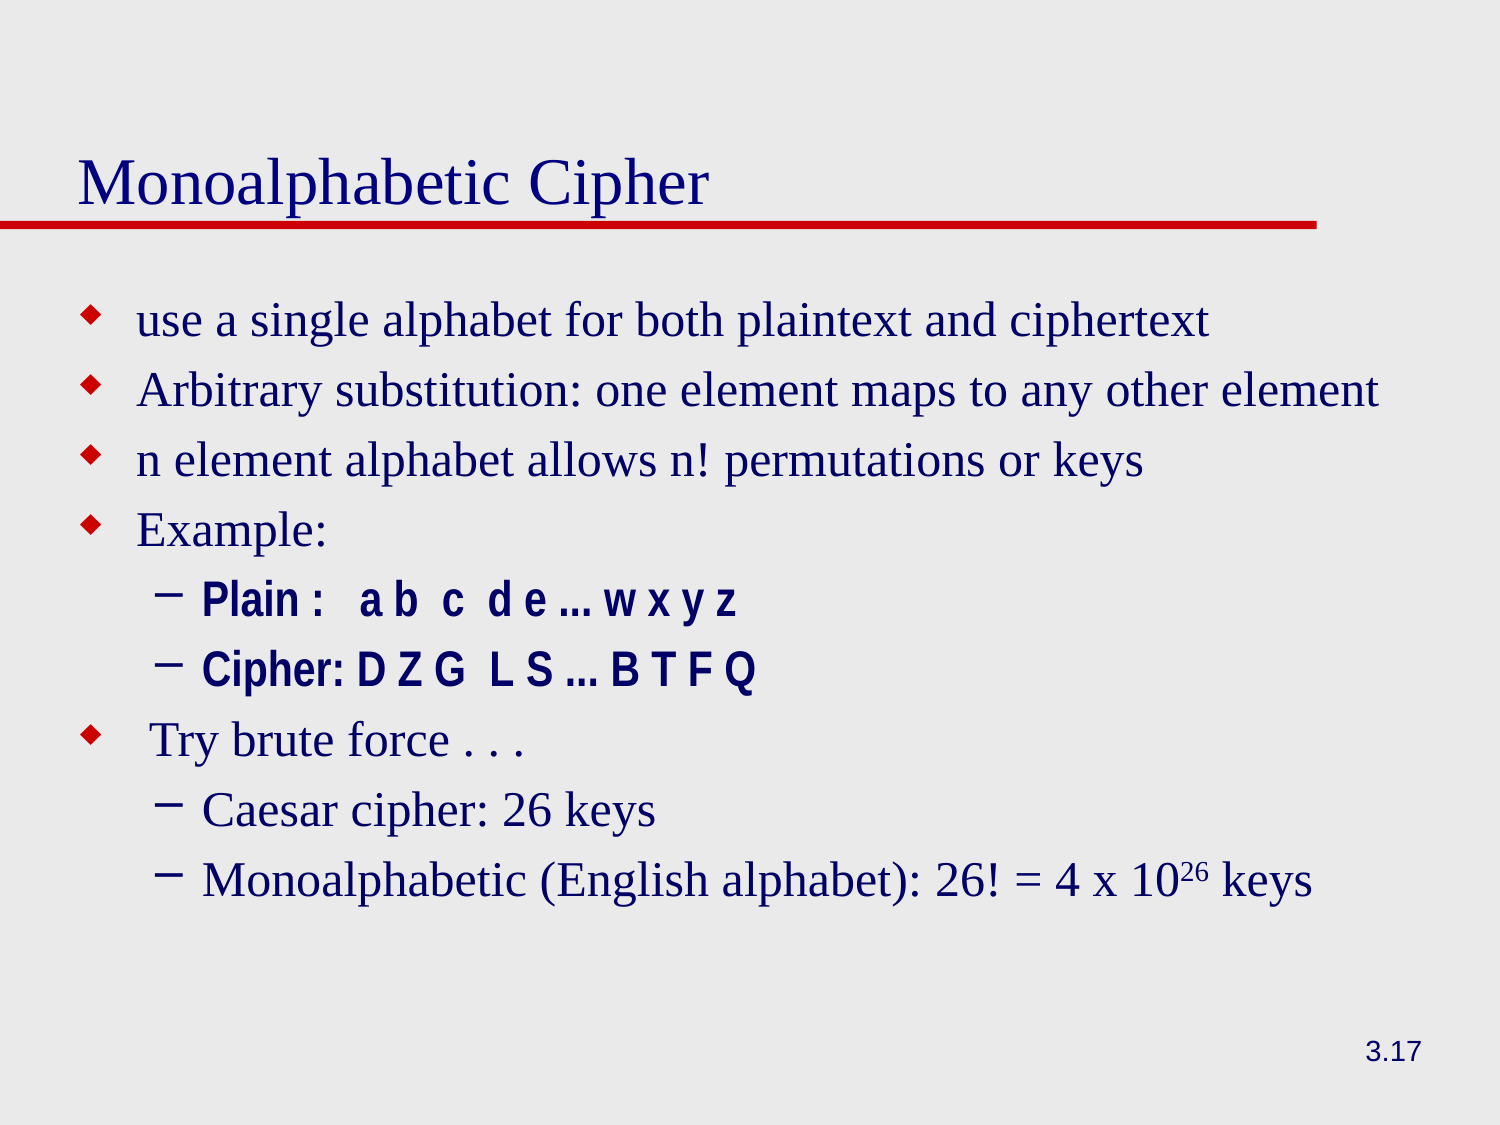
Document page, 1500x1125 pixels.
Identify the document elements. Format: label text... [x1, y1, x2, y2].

slide_number 3.17 [1124, 1012, 1438, 1088]
title Monoalphabetic Cipher [62, 43, 1338, 226]
list use a single alphabet for both plaintext and ciphertext Arbitrary substitution: one element maps to any other element n element alphabet allows n! permutations or keys Example: Plain : a b c d e ... w x y z Cipher: D Z G L S ... B T F Q Try brute force . . . Caesar cipher: 26 keys Monoalphabetic (English alphabet): 26! = 4 x 1026 keys [64, 278, 1428, 1036]
